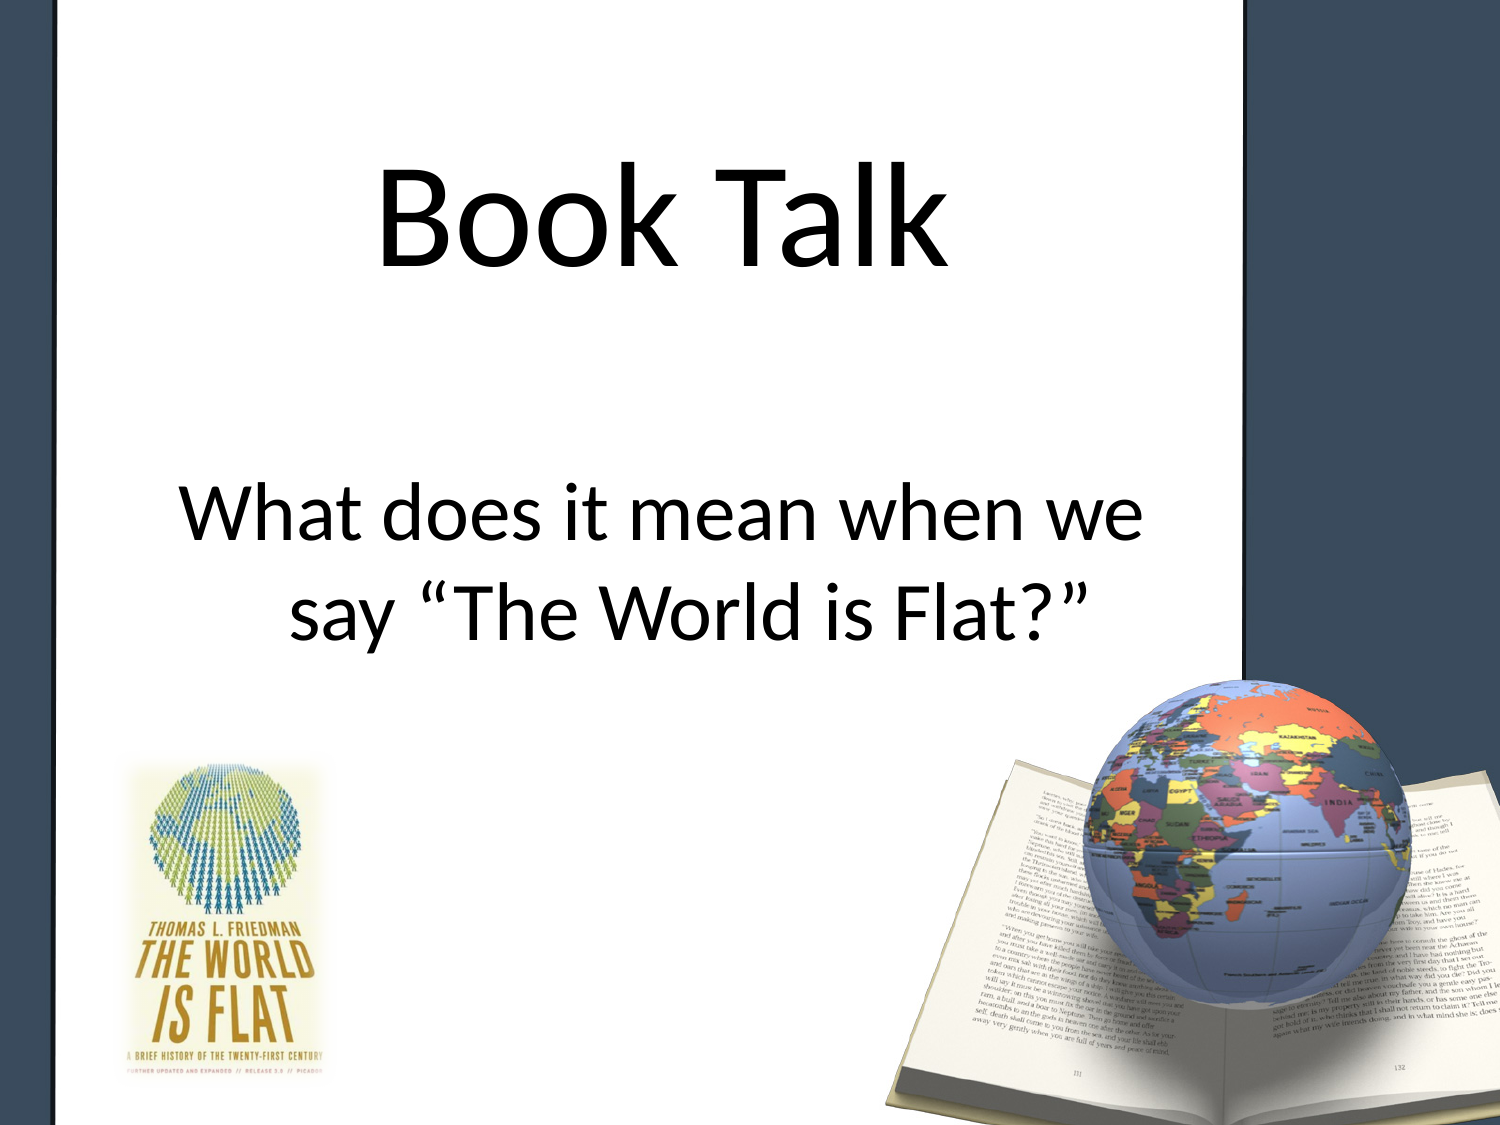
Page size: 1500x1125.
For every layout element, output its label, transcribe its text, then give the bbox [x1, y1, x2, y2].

picture [0, 0, 1500, 1125]
title Book Talk [124, 137, 1201, 276]
list What does it mean when we say “The World is Flat?” [124, 449, 1201, 1001]
